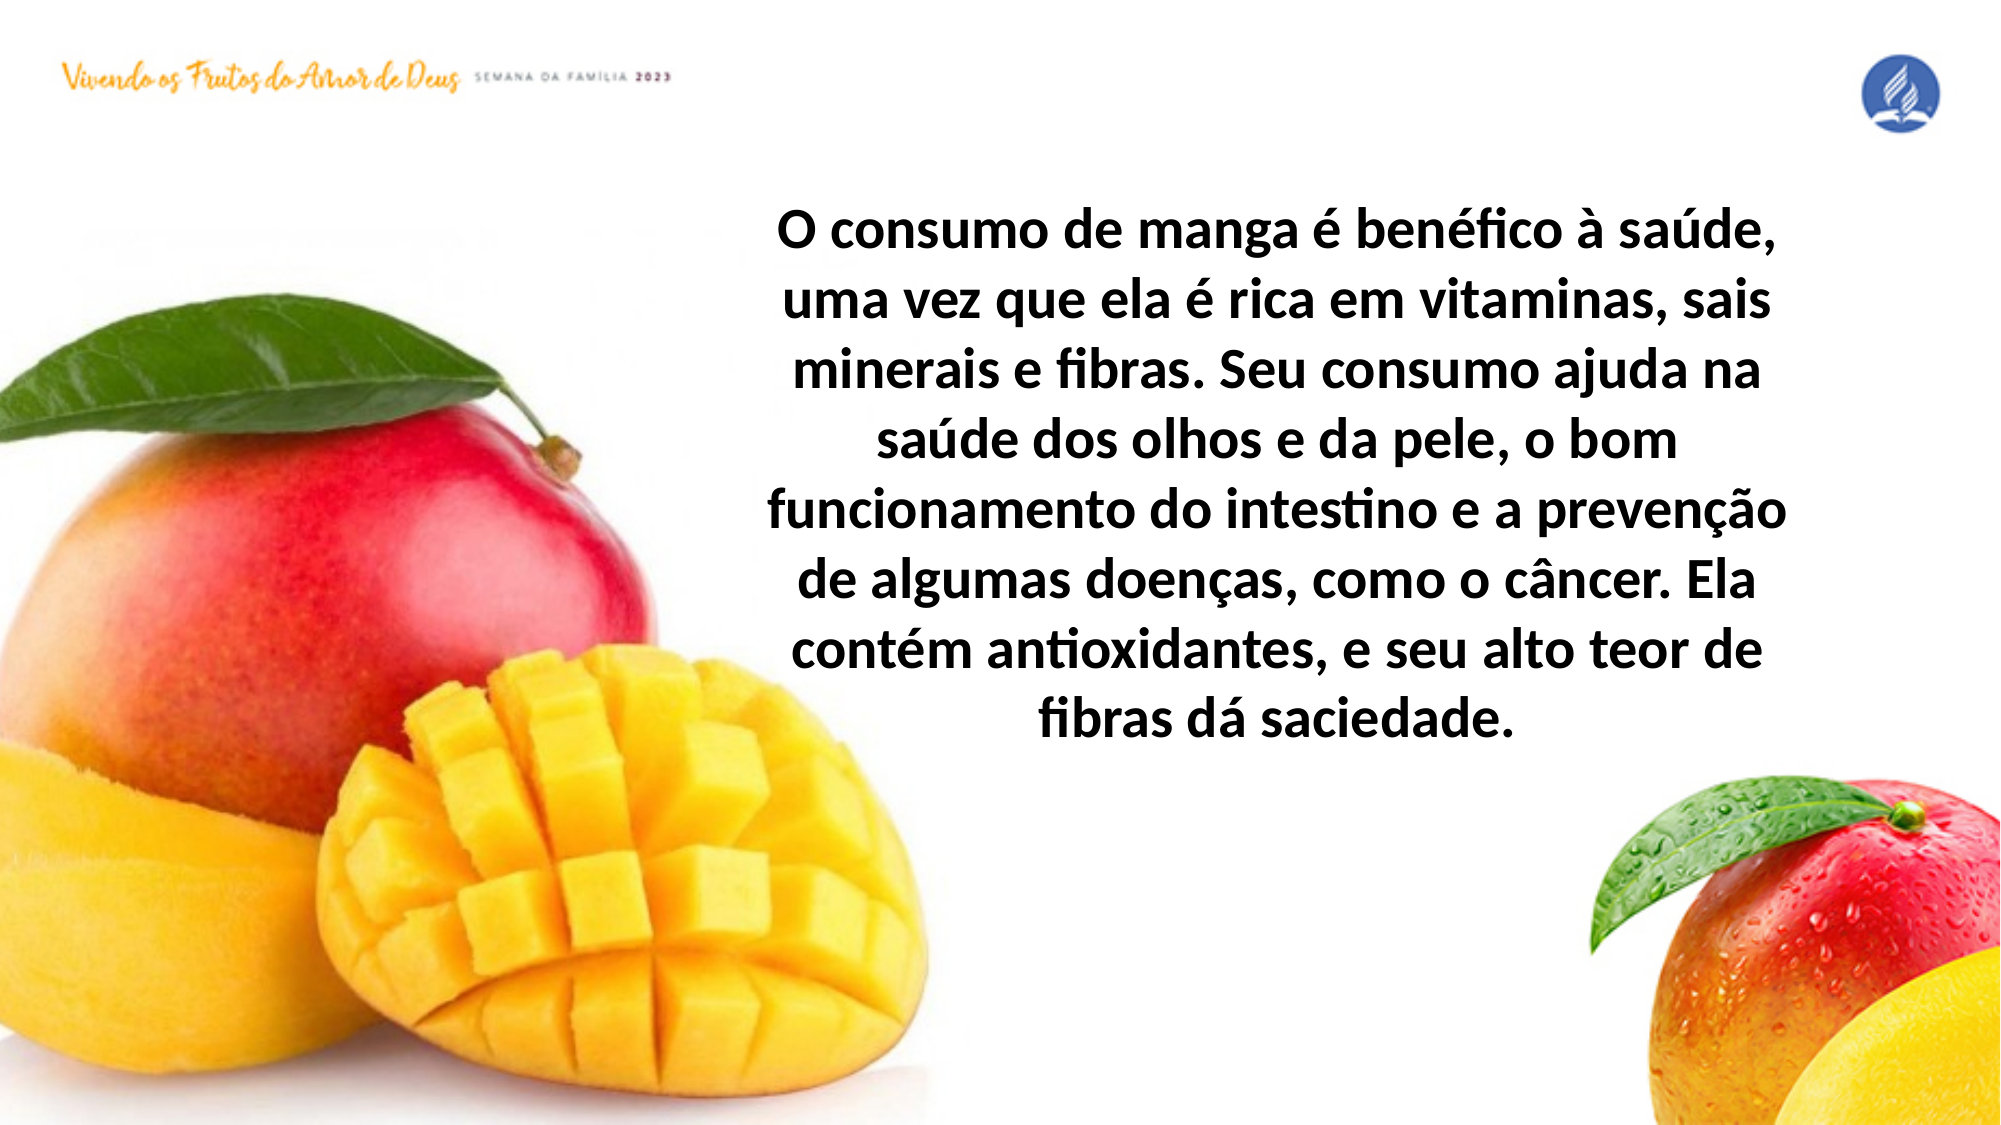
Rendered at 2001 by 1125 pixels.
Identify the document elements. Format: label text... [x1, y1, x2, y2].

picture [0, 0, 2001, 1125]
text_box O consumo de manga é benéfico à saúde, uma vez que ela é rica em vitaminas, sais minerais e fibras. Seu consumo ajuda na saúde dos olhos e da pele, o bom funcionamento do intestino e a prevenção de algumas doenças, como o câncer. Ela contém antioxidantes, e seu alto teor de fibras dá saciedade. [704, 182, 1858, 757]
